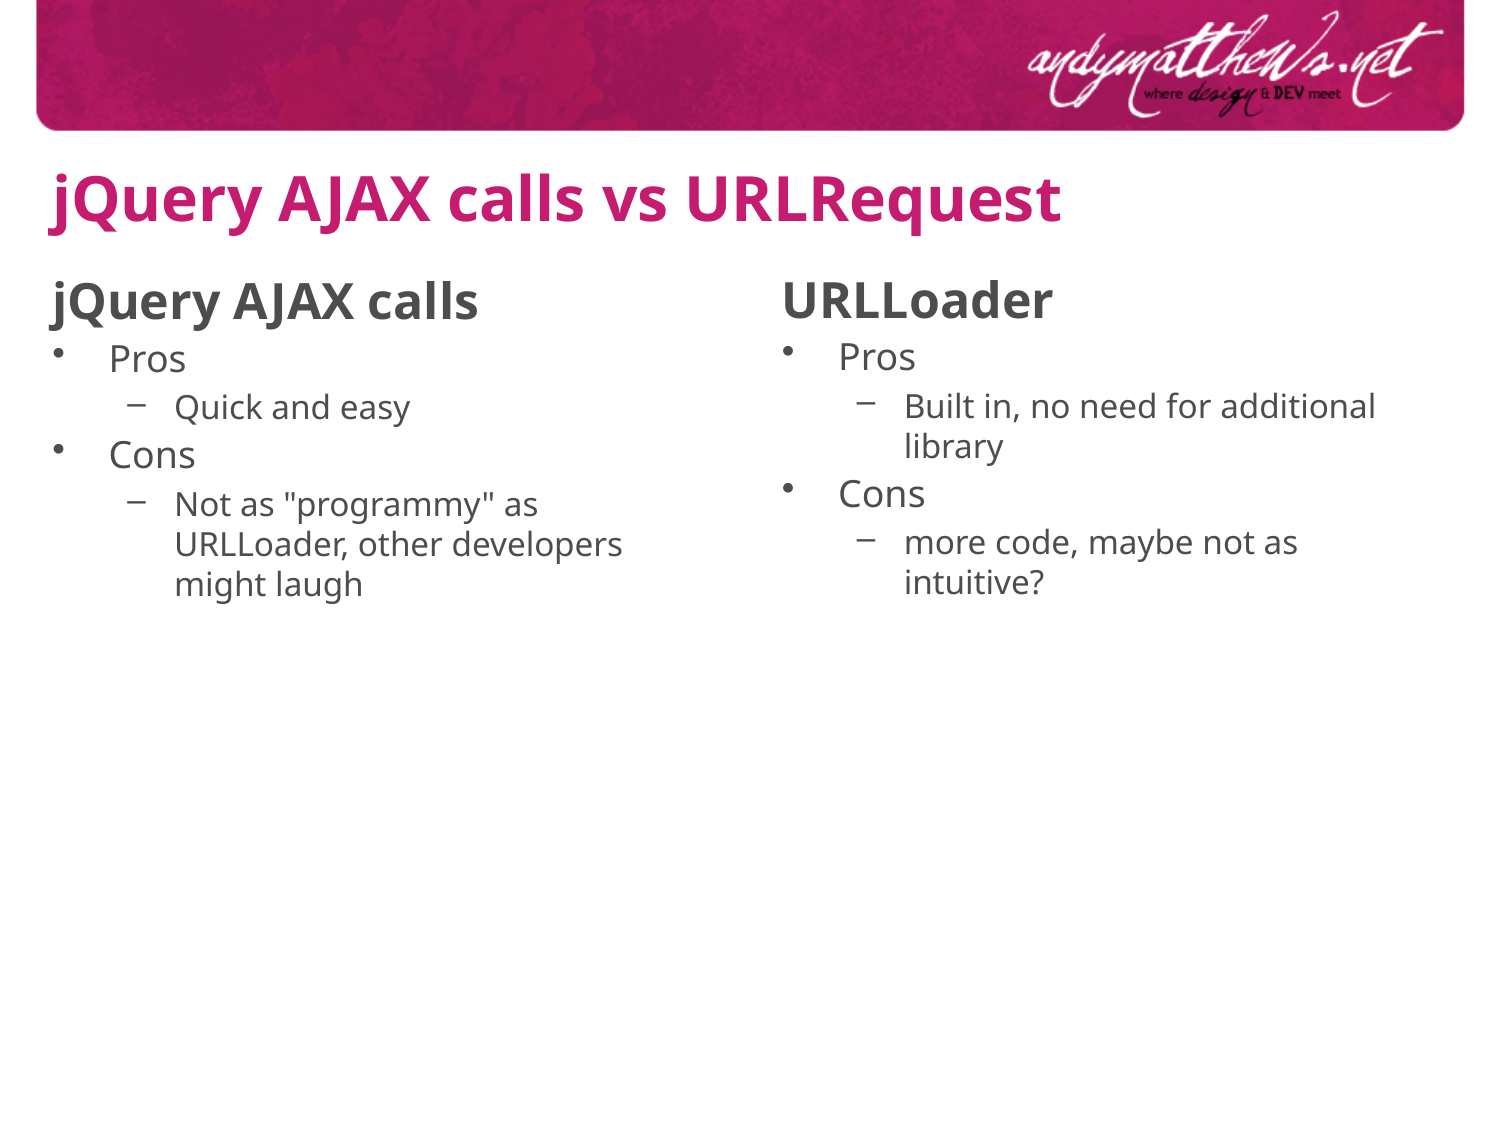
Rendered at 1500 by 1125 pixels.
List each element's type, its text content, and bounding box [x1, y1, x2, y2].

text_box jQuery AJAX calls vs URLRequest [37, 149, 1463, 244]
picture [0, 0, 1500, 1125]
text_box URLLoader Pros Built in, no need for additional library Cons more code, maybe not as intuitive? [767, 260, 1461, 1086]
text_box jQuery AJAX calls Pros Quick and easy Cons Not as "programmy" as URLLoader, other developers might laugh [37, 262, 732, 1088]
